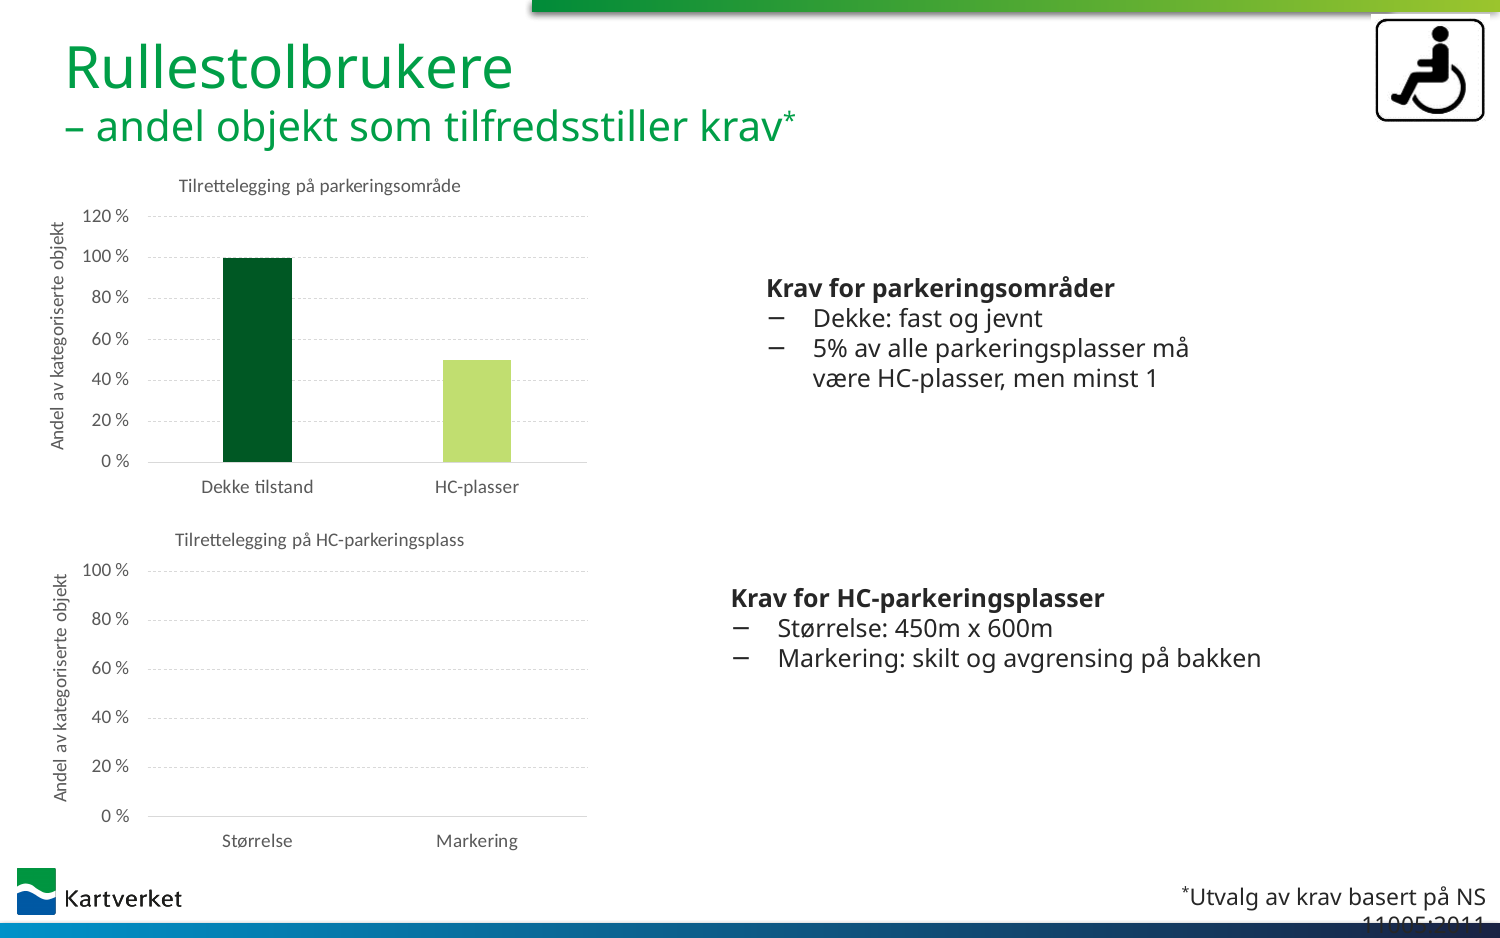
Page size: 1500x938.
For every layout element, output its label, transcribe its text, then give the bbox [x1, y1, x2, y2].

text_box Krav for HC-parkeringsplasser Størrelse: 450m x 600m Markering: skilt og avgrensing på bakken [715, 574, 1278, 680]
picture [41, 166, 598, 505]
picture [41, 520, 598, 859]
text_box *Utvalg av krav basert på NS 11005:2011 [1068, 873, 1500, 938]
picture [1371, 13, 1491, 127]
text_box Rullestolbrukere – andel objekt som tilfredsstiller krav* [49, 23, 1431, 158]
text_box Krav for parkeringsområder Dekke: fast og jevnt 5% av alle parkeringsplasser må være HC-plasser, men minst 1 [751, 264, 1232, 400]
